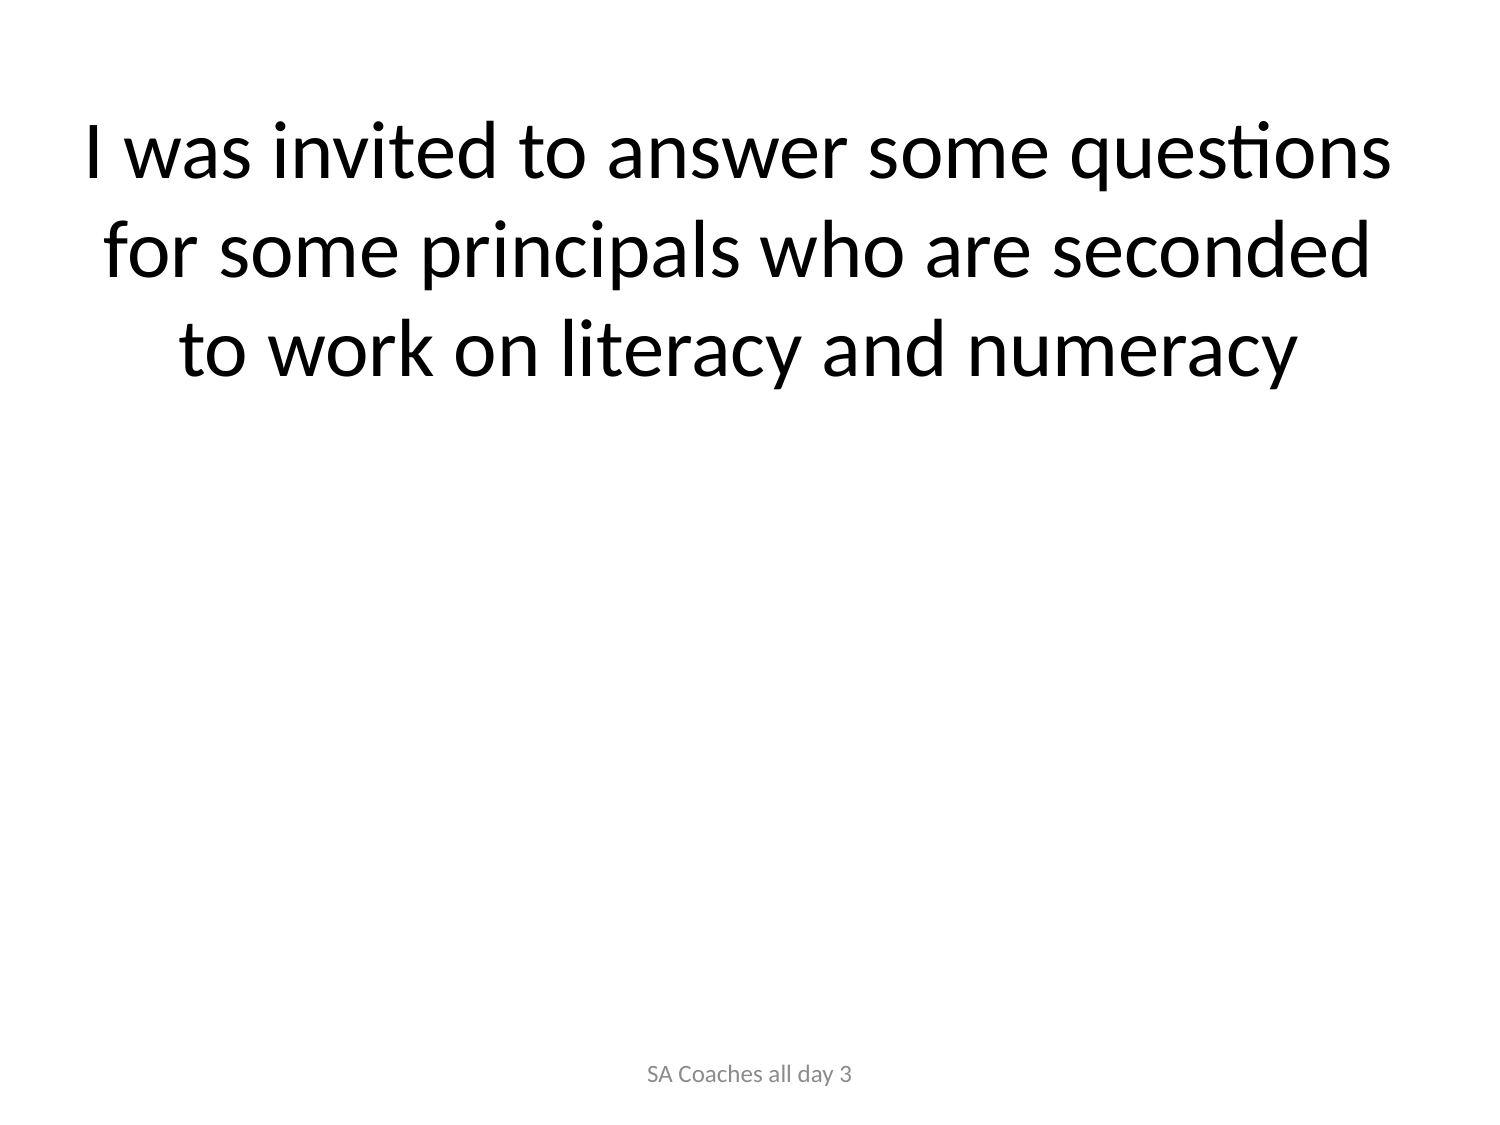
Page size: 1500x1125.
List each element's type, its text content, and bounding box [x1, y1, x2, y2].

footer SA Coaches all day 3 [512, 1042, 988, 1103]
title I was invited to answer some questions for some principals who are seconded to work on literacy and numeracy [53, 45, 1425, 445]
